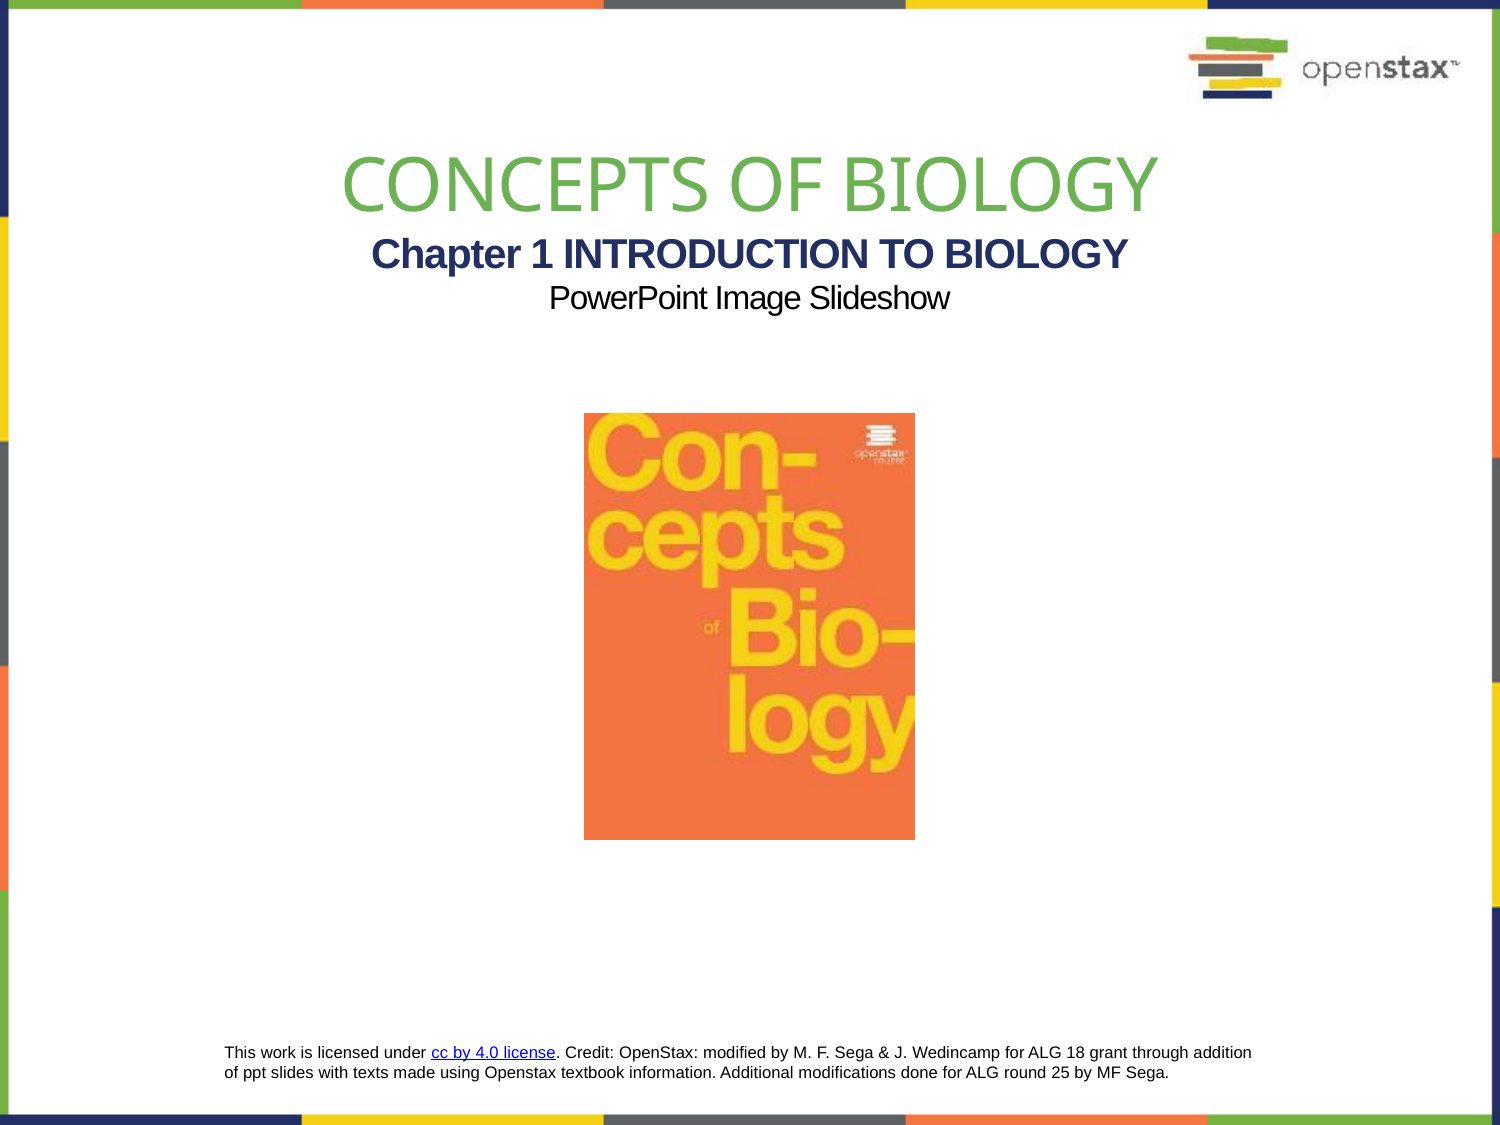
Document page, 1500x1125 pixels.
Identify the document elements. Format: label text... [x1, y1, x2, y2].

title Concepts of Biology [0, 101, 1500, 234]
picture [0, 0, 1500, 103]
picture [0, 336, 1500, 1125]
text_box Chapter 1 INTRODUCTION TO BIOLOGY PowerPoint Image Slideshow [0, 234, 1500, 336]
text_box This work is licensed under cc by 4.0 license. Credit: OpenStax: modified by M. F. Sega & J. Wedincamp for ALG 18 grant through addition of ppt slides with texts made using Openstax textbook information. Additional modifications done for ALG round 25 by MF Sega. [209, 1034, 1278, 1089]
